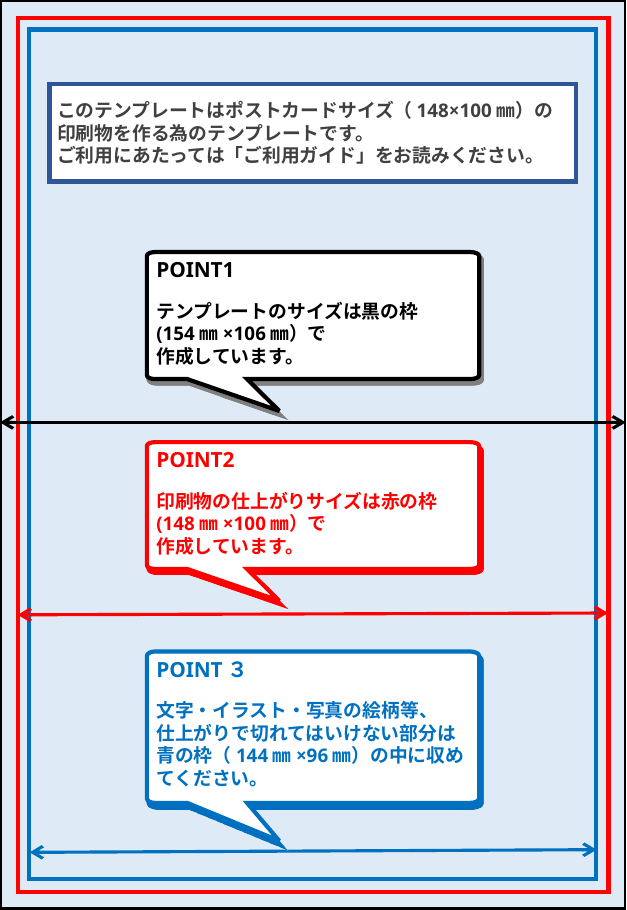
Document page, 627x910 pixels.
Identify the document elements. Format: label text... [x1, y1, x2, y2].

text_box このテンプレートはポストカードサイズ（148×100㎜）の印刷物を作る為のテンプレートです。 ご利用にあたっては「ご利用ガイド」をお読みください。 [49, 83, 577, 182]
text_box [17, 17, 609, 421]
text_box POINT1 テンプレートのサイズは黒の枠 (154㎜×106㎜）で 作成しています。 [146, 252, 480, 411]
text_box [0, 0, 626, 421]
text_box [29, 29, 597, 421]
text_box [29, 615, 597, 849]
text_box POINT2 印刷物の仕上がりサイズは赤の枠(148㎜×100㎜）で 作成しています。 [146, 442, 480, 601]
text_box [17, 615, 609, 892]
text_box [29, 853, 597, 880]
text_box [17, 424, 29, 612]
text_box [0, 423, 626, 909]
text_box [597, 424, 609, 612]
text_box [29, 849, 597, 853]
text_box POINT３ 文字・イラスト・写真の絵柄等、 仕上がりで切れてはいけない部分は 青の枠（144㎜×96㎜）の中に収めてください。 [146, 651, 480, 841]
text_box [29, 424, 597, 612]
